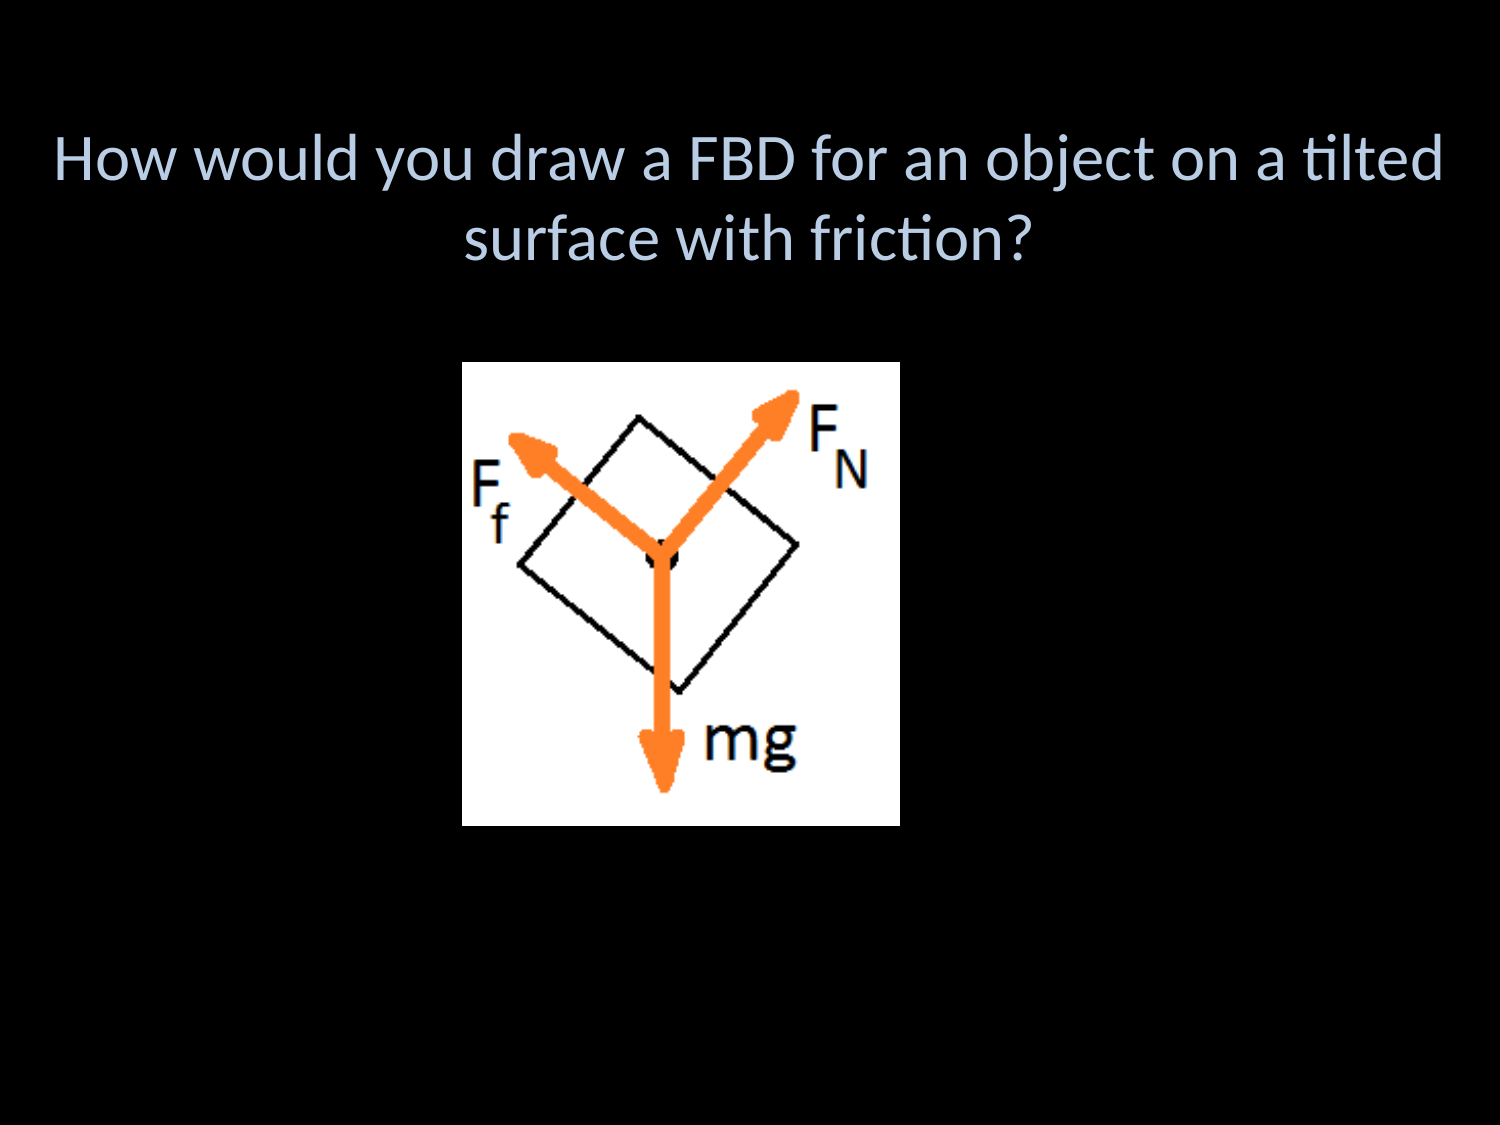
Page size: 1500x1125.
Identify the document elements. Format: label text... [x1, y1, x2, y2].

title How would you draw a FBD for an object on a tilted surface with friction? [31, 99, 1469, 288]
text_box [462, 362, 901, 826]
